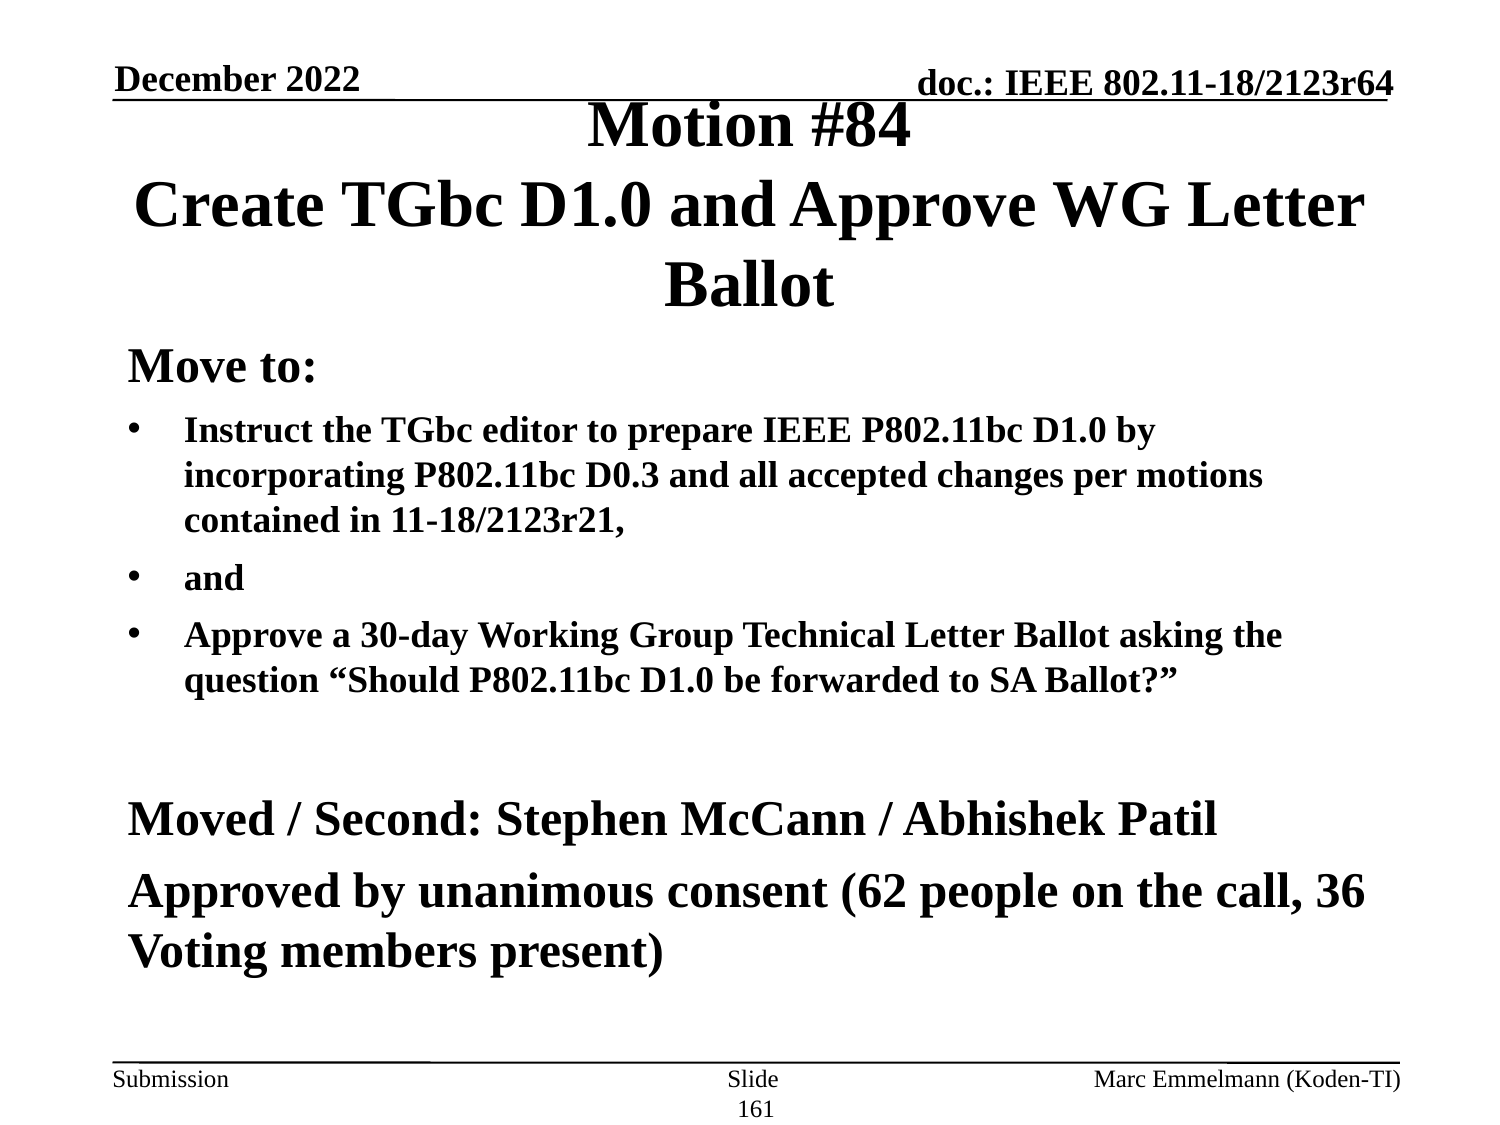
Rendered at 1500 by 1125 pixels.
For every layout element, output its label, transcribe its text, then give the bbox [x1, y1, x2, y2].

title Motion #84 Create TGbc D1.0 and Approve WG Letter Ballot [112, 112, 1388, 288]
list Move to: Instruct the TGbc editor to prepare IEEE P802.11bc D1.0 by incorporating P802.11bc D0.3 and all accepted changes per motions contained in 11-18/2123r21, and Approve a 30-day Working Group Technical Letter Ballot asking the question “Should P802.11bc D1.0 be forwarded to SA Ballot?” Moved / Second: Stephen McCann / Abhishek Patil Approved by unanimous consent (62 people on the call, 36 Voting members present) [112, 324, 1388, 1000]
footer Marc Emmelmann (Koden-TI) [878, 1061, 1402, 1093]
slide_number Slide 161 [712, 1061, 800, 1123]
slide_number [114, 54, 423, 100]
